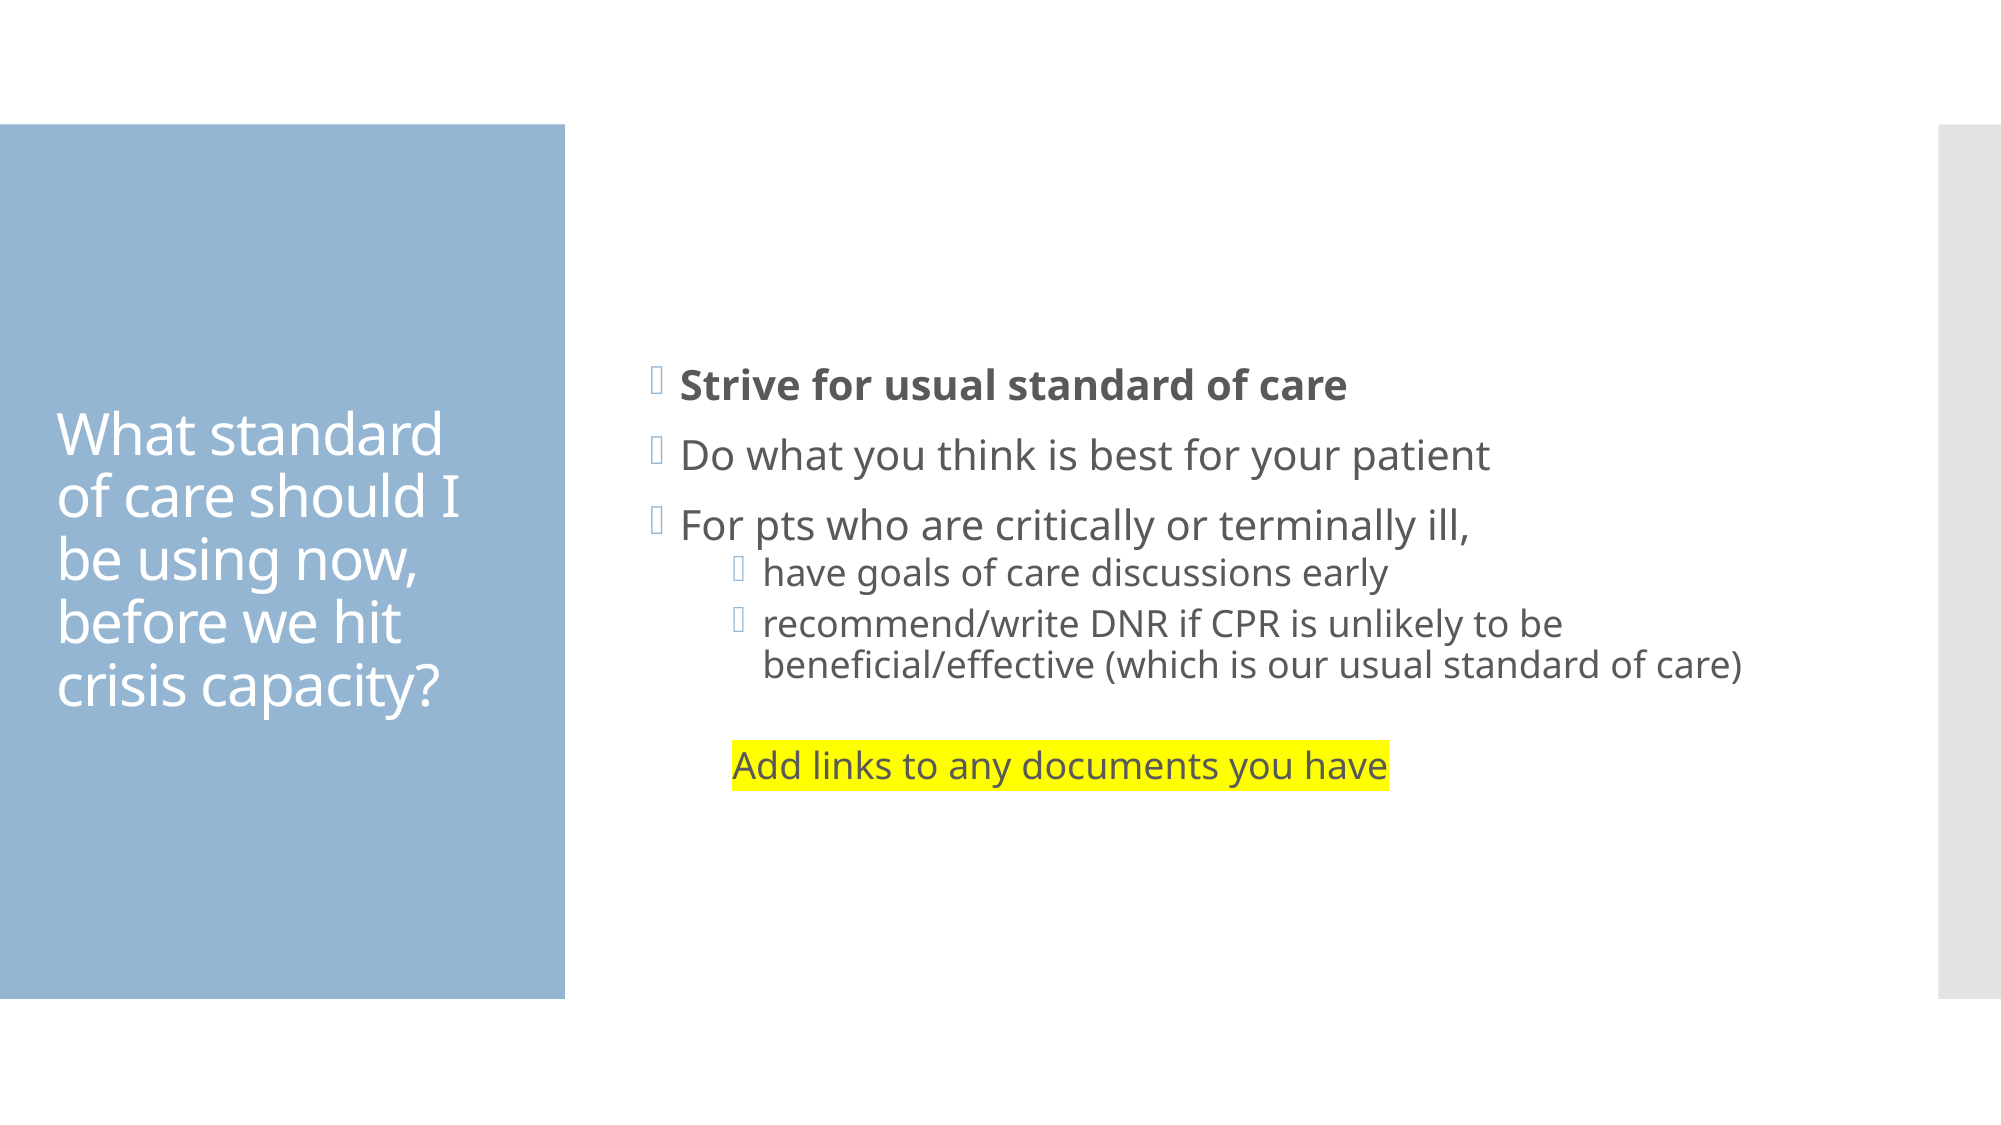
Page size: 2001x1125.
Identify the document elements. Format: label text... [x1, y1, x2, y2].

title What standard of care should I be using now, before we hit crisis capacity? [41, 184, 525, 940]
list Strive for usual standard of care Do what you think is best for your patient For pts who are critically or terminally ill, have goals of care discussions early recommend/write DNR if CPR is unlikely to be beneficial/effective (which is our usual standard of care) Add links to any documents you have [634, 141, 1835, 982]
